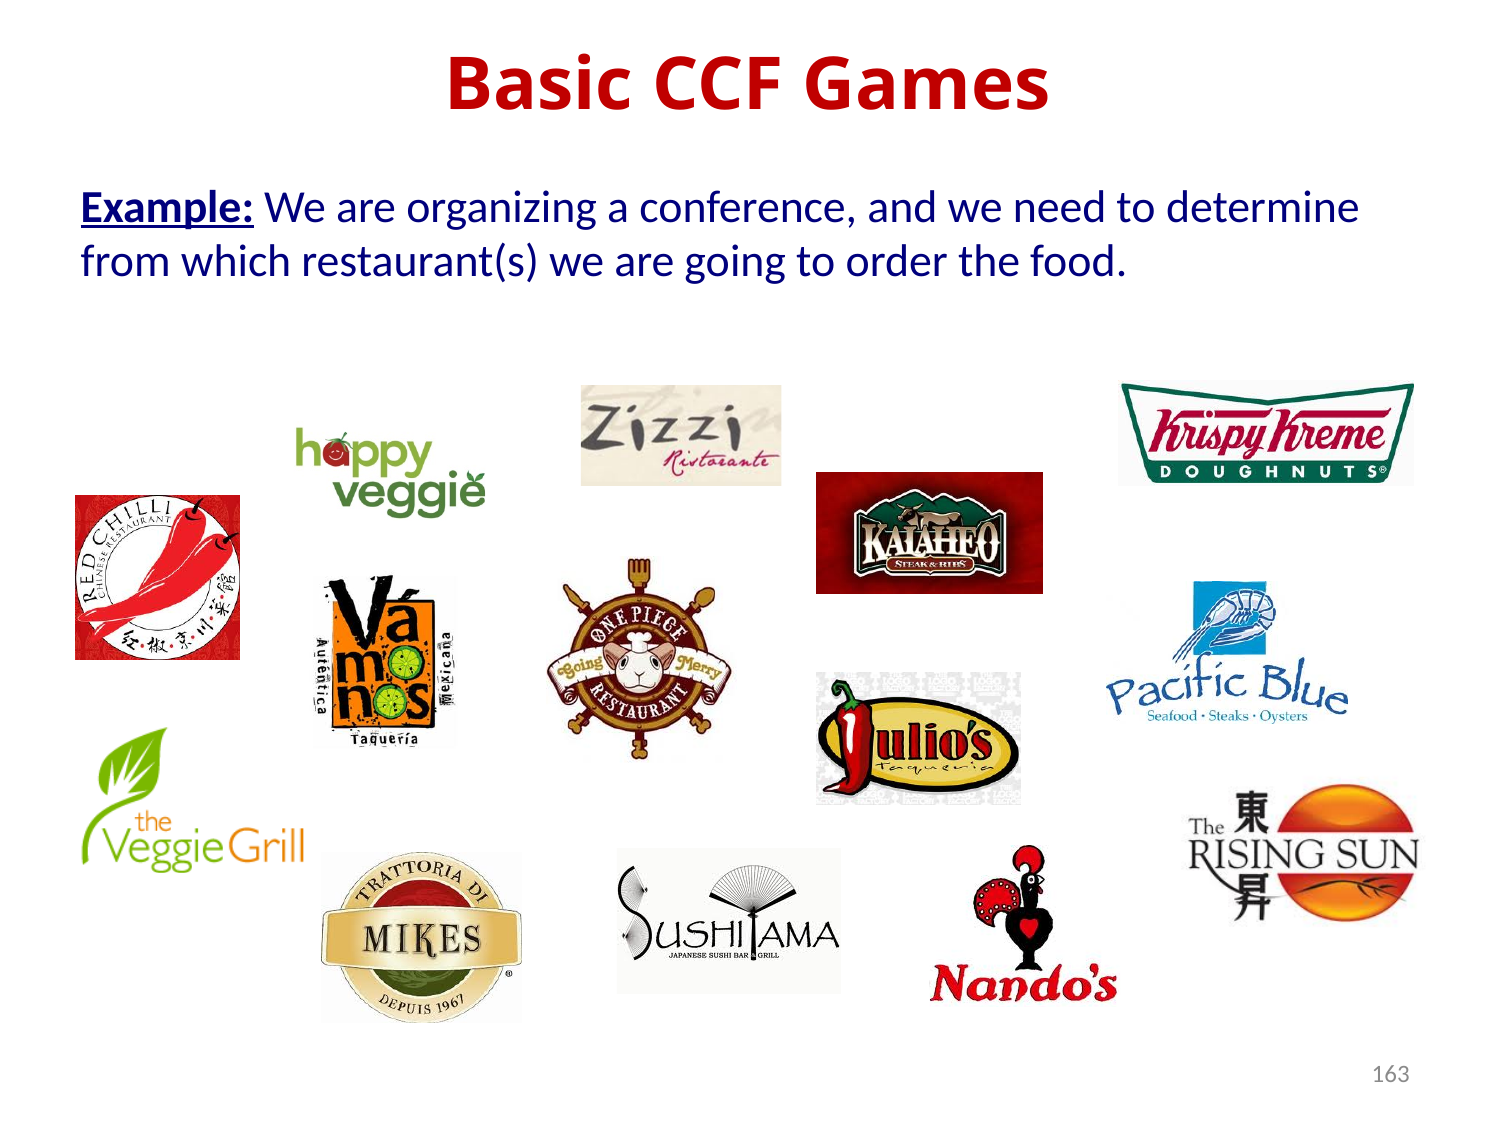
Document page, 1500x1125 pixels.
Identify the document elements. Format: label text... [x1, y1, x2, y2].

picture [1172, 762, 1436, 938]
picture [816, 672, 1021, 806]
picture [1105, 581, 1349, 725]
picture [77, 570, 458, 873]
picture [816, 472, 1043, 594]
picture [616, 848, 842, 994]
slide_number 163 [1074, 1042, 1425, 1103]
picture [293, 420, 486, 522]
text_box Example: We are organizing a conference, and we need to determine from which restaurant(s) we are going to order the food. [80, 176, 1447, 287]
picture [546, 556, 737, 763]
picture [321, 852, 522, 1023]
picture [580, 385, 782, 487]
picture [1118, 380, 1414, 487]
picture [75, 495, 240, 660]
text_box Basic CCF Games [389, 28, 1106, 131]
picture [929, 845, 1121, 1007]
